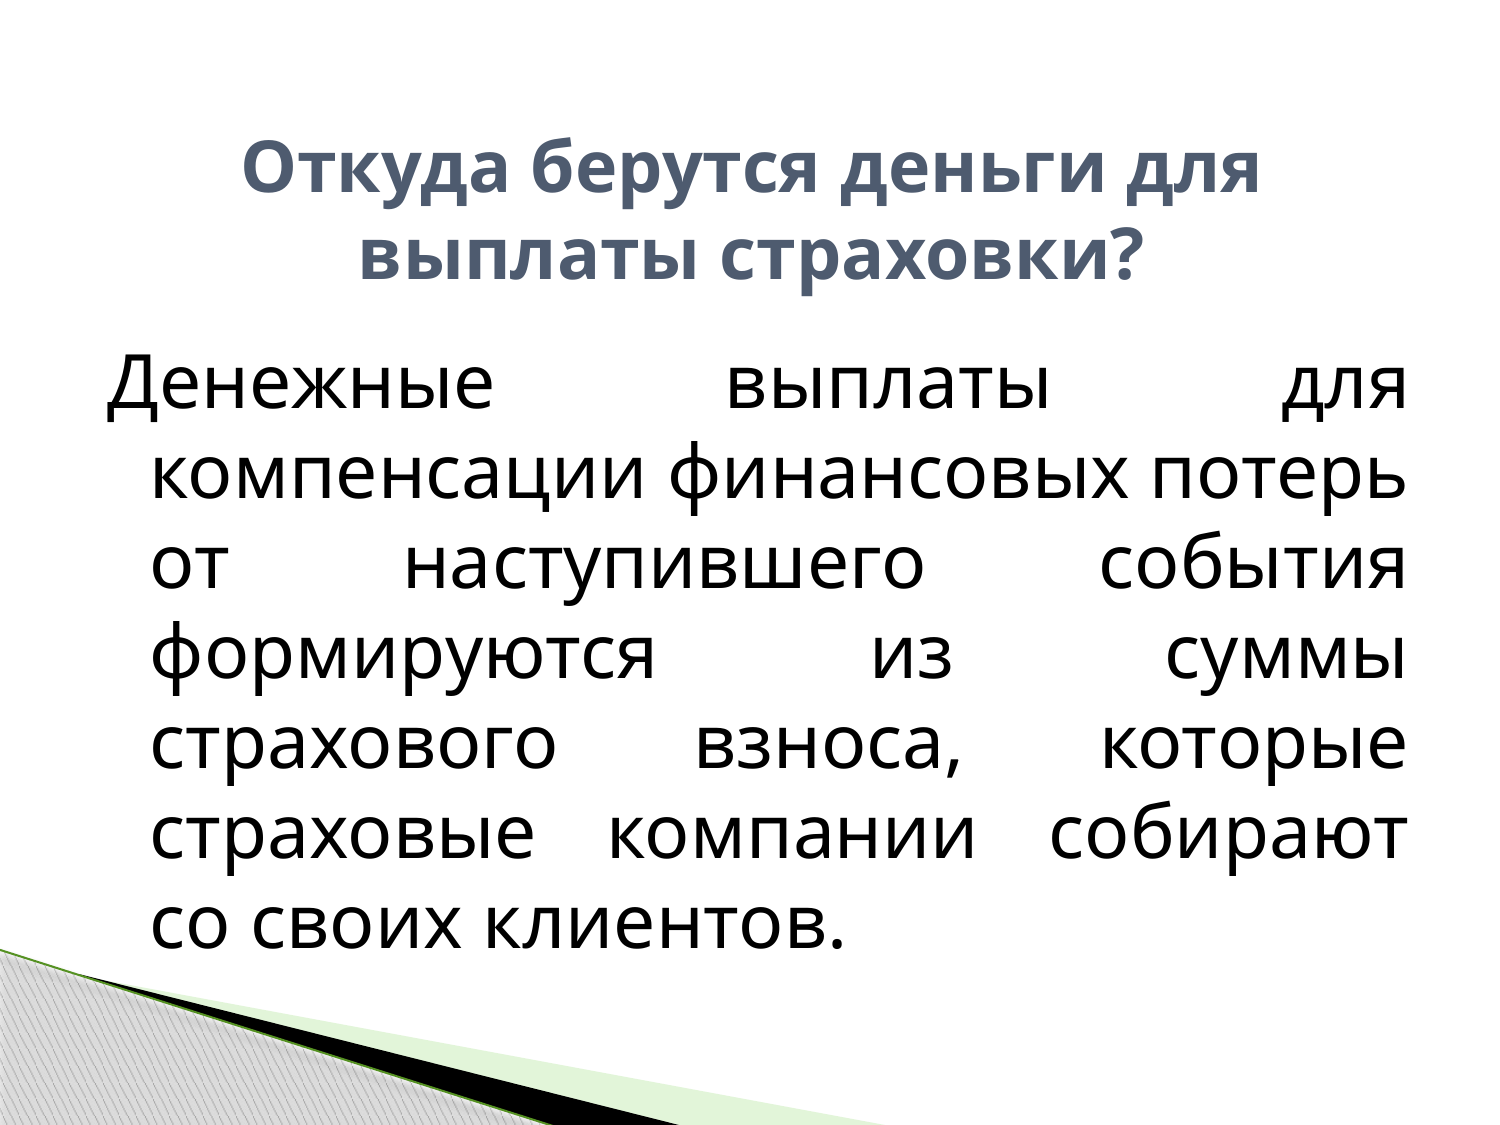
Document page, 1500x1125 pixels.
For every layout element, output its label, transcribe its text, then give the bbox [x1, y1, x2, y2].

title Откуда берутся деньги для выплаты страховки? [76, 113, 1427, 302]
list Денежные выплаты для компенсации финансовых потерь от наступившего события формируются из суммы страхового взноса, которые страховые компании собирают со своих клиентов. [75, 326, 1425, 986]
